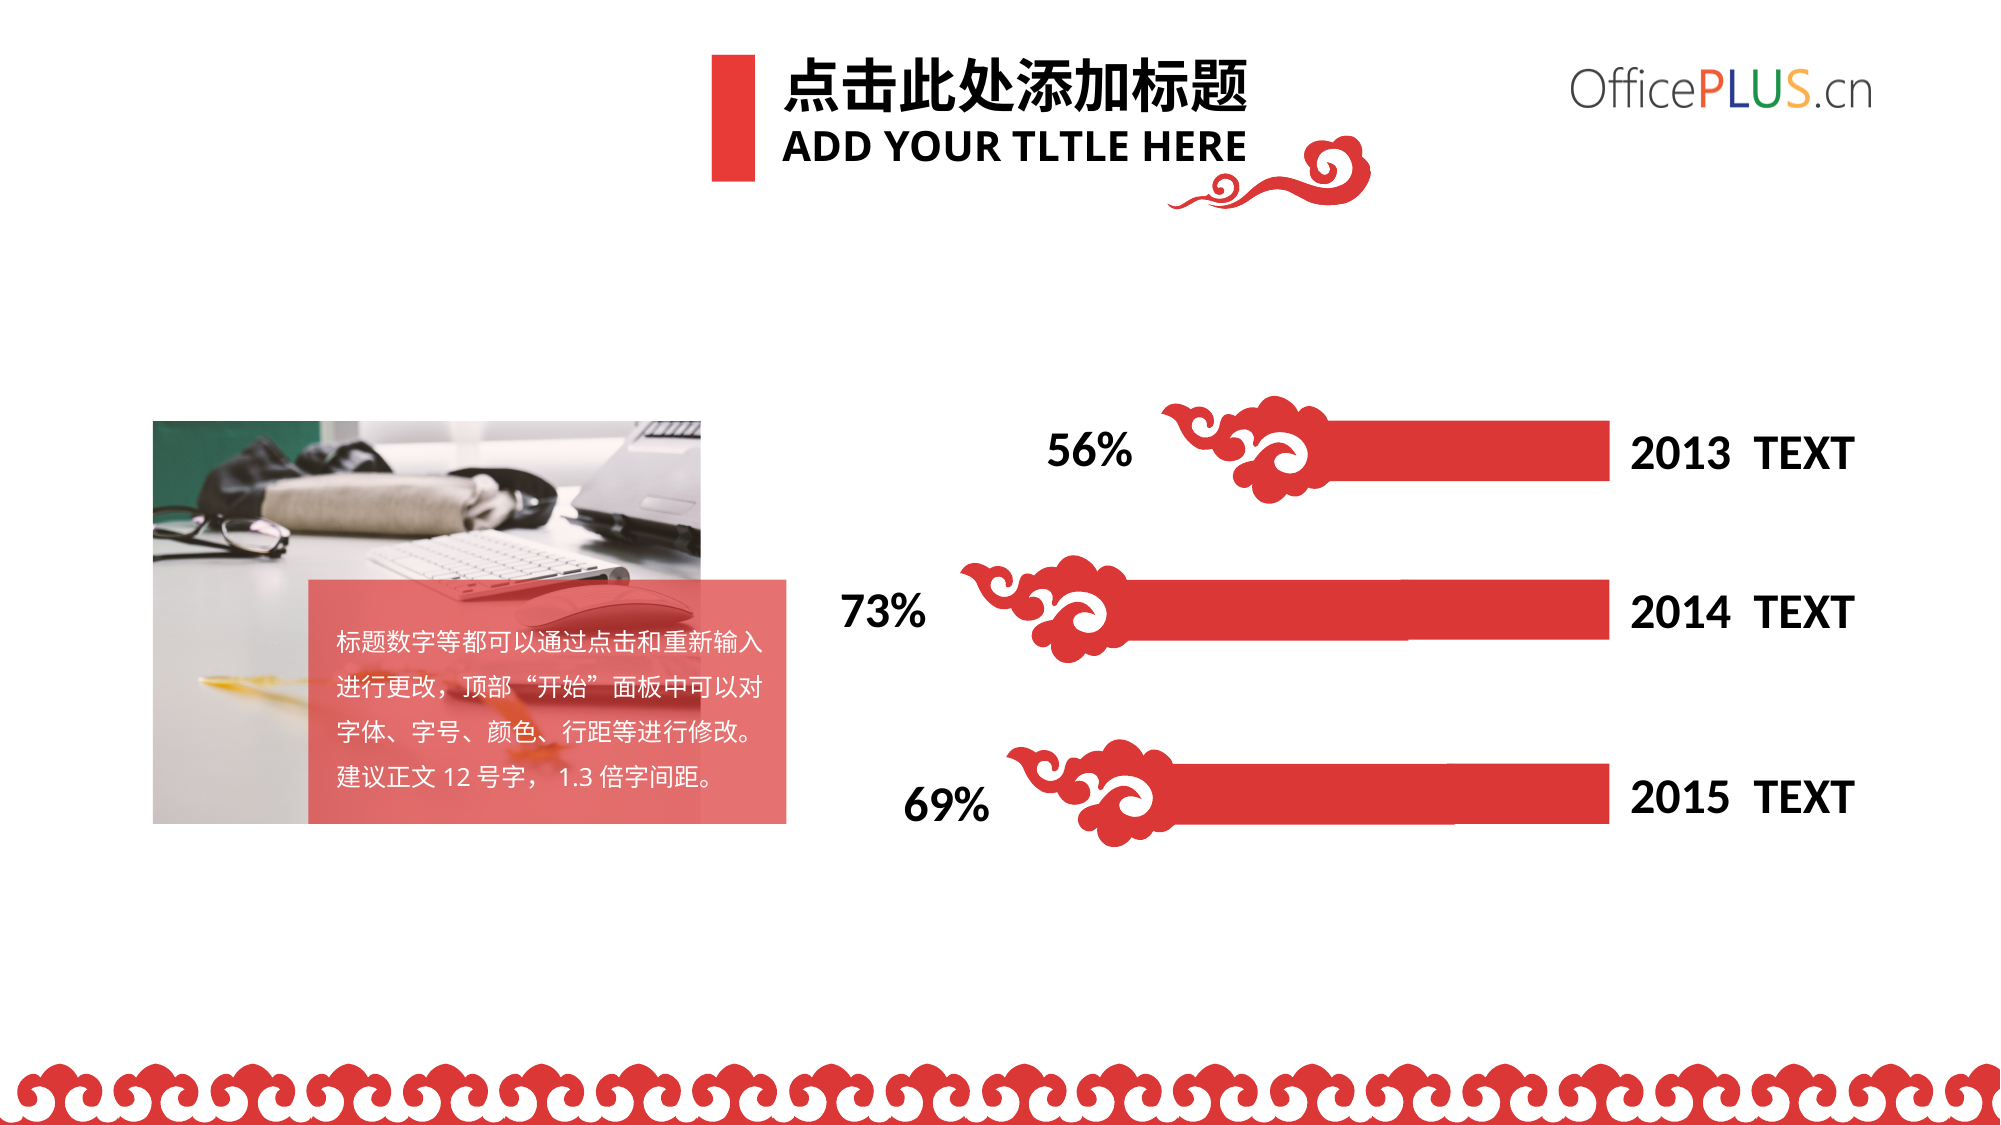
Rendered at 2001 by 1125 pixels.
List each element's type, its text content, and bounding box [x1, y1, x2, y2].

text_box 2014 TEXT [1615, 571, 1914, 647]
text_box 2015 TEXT [1615, 756, 1914, 831]
text_box 56% [1031, 409, 1161, 484]
picture [1570, 67, 1871, 108]
text_box [152, 421, 701, 824]
text_box 标题数字等都可以通过点击和重新输入进行更改，顶部“开始”面板中可以对字体、字号、颜色、行距等进行修改。建议正文12号字，1.3倍字间距。 [320, 604, 780, 800]
text_box [307, 579, 787, 825]
text_box [711, 54, 756, 182]
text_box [0, 1061, 2000, 1125]
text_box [959, 554, 1610, 664]
text_box 点击此处添加标题 ADD YOUR TLTLE HERE [767, 41, 1505, 177]
picture [1161, 395, 1610, 505]
text_box 69% [888, 763, 1006, 839]
picture [1164, 147, 1372, 215]
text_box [1006, 738, 1610, 848]
text_box 73% [825, 570, 959, 646]
text_box 2013 TEXT [1615, 412, 1914, 487]
